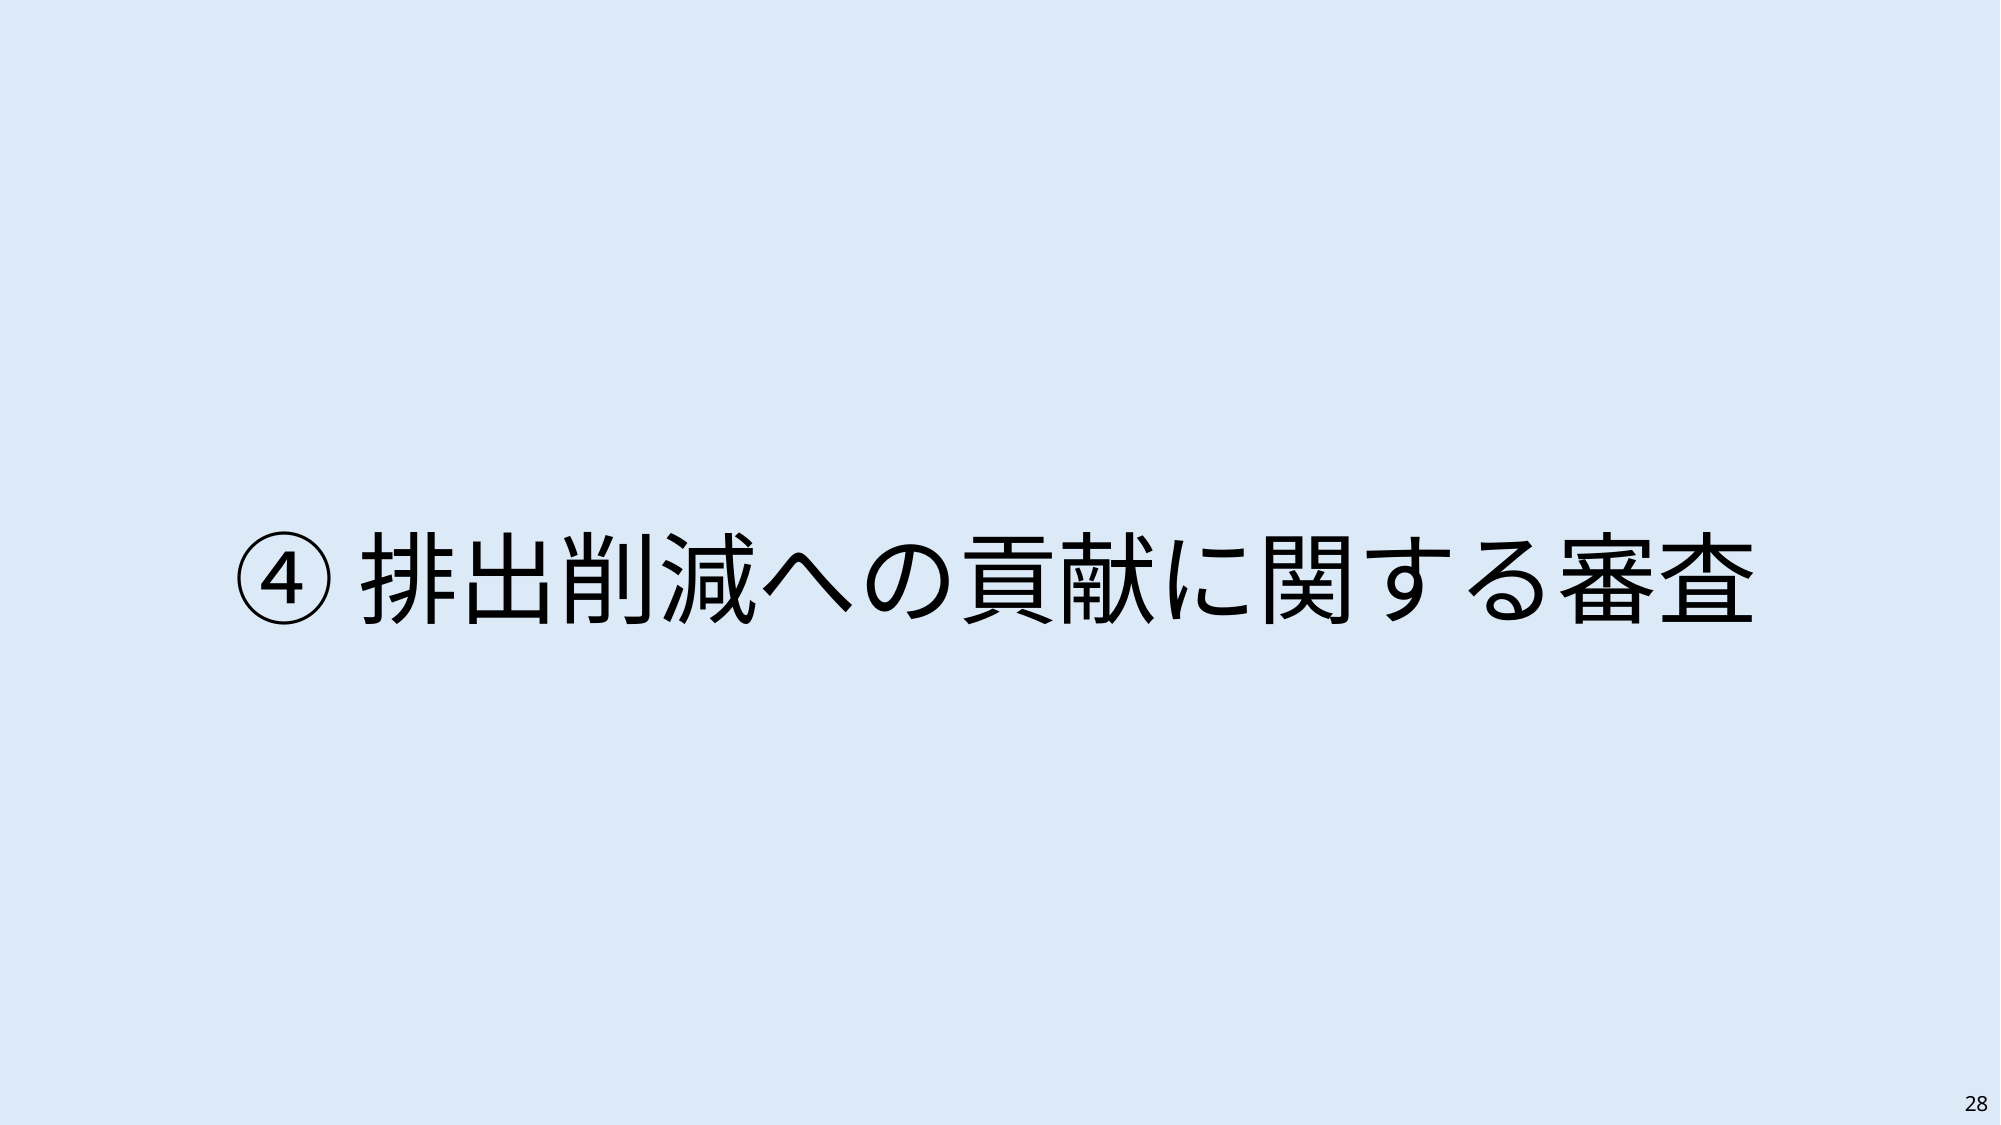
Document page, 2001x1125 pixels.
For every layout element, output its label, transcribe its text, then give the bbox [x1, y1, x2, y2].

text_box ④排出削減への貢献に関する審査 [125, 298, 1867, 827]
